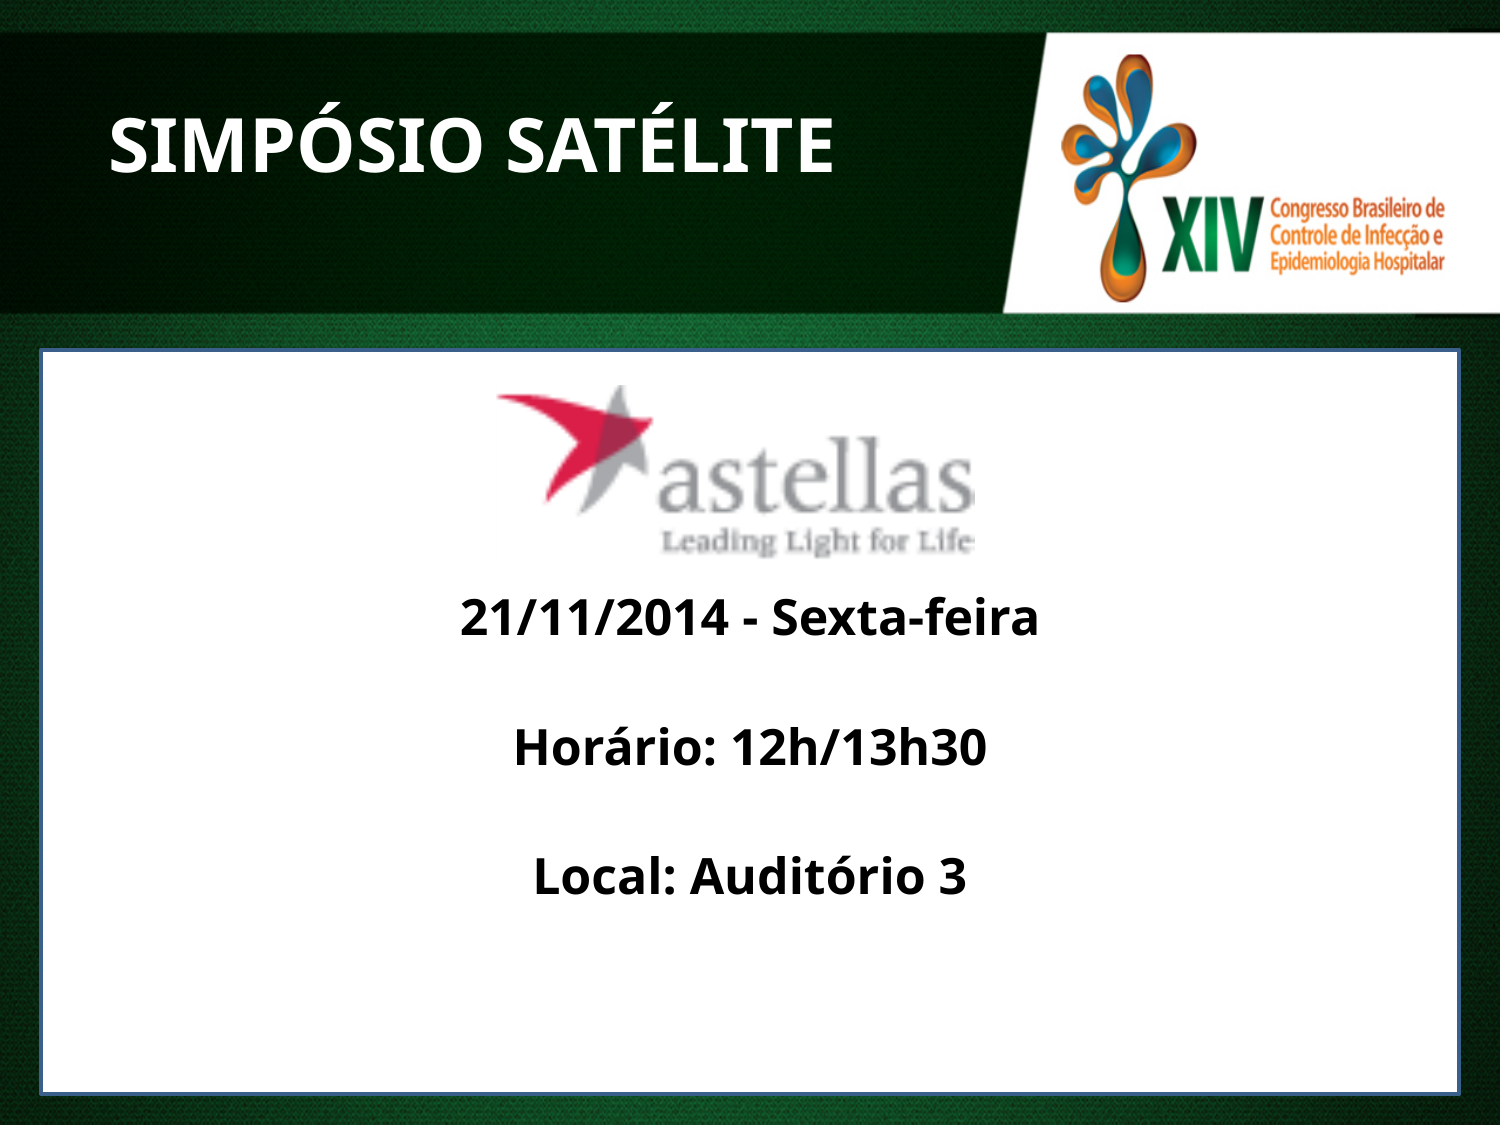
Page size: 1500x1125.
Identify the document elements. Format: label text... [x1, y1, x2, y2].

text_box [39, 348, 1461, 1096]
text_box SIMPÓSIO SATÉLITE [41, 89, 904, 195]
subtitle 21/11/2014 - Sexta-feira Horário: 12h/13h30 Local: Auditório 3 [76, 447, 1424, 997]
picture [0, 0, 1500, 1125]
